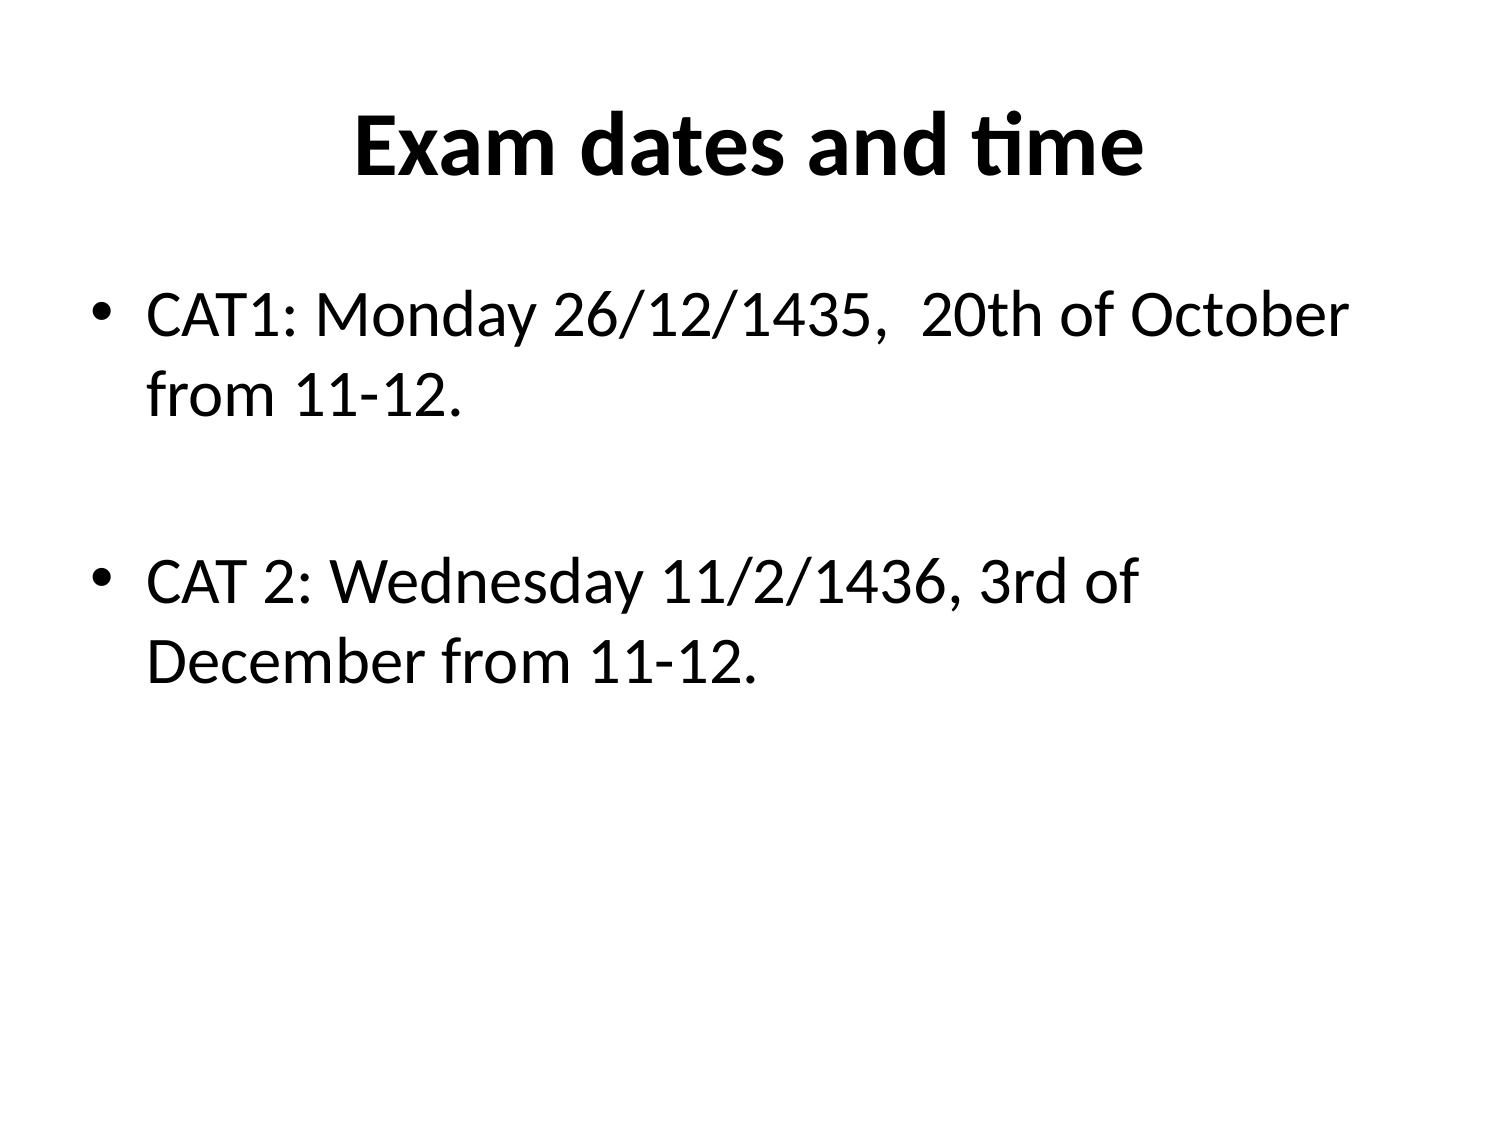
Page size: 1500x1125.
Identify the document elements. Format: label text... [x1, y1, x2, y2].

title Exam dates and time [75, 45, 1425, 233]
list CAT1: Monday 26/12/1435, 20th of October from 11-12. CAT 2: Wednesday 11/2/1436, 3rd of December from 11-12. [75, 262, 1425, 1005]
